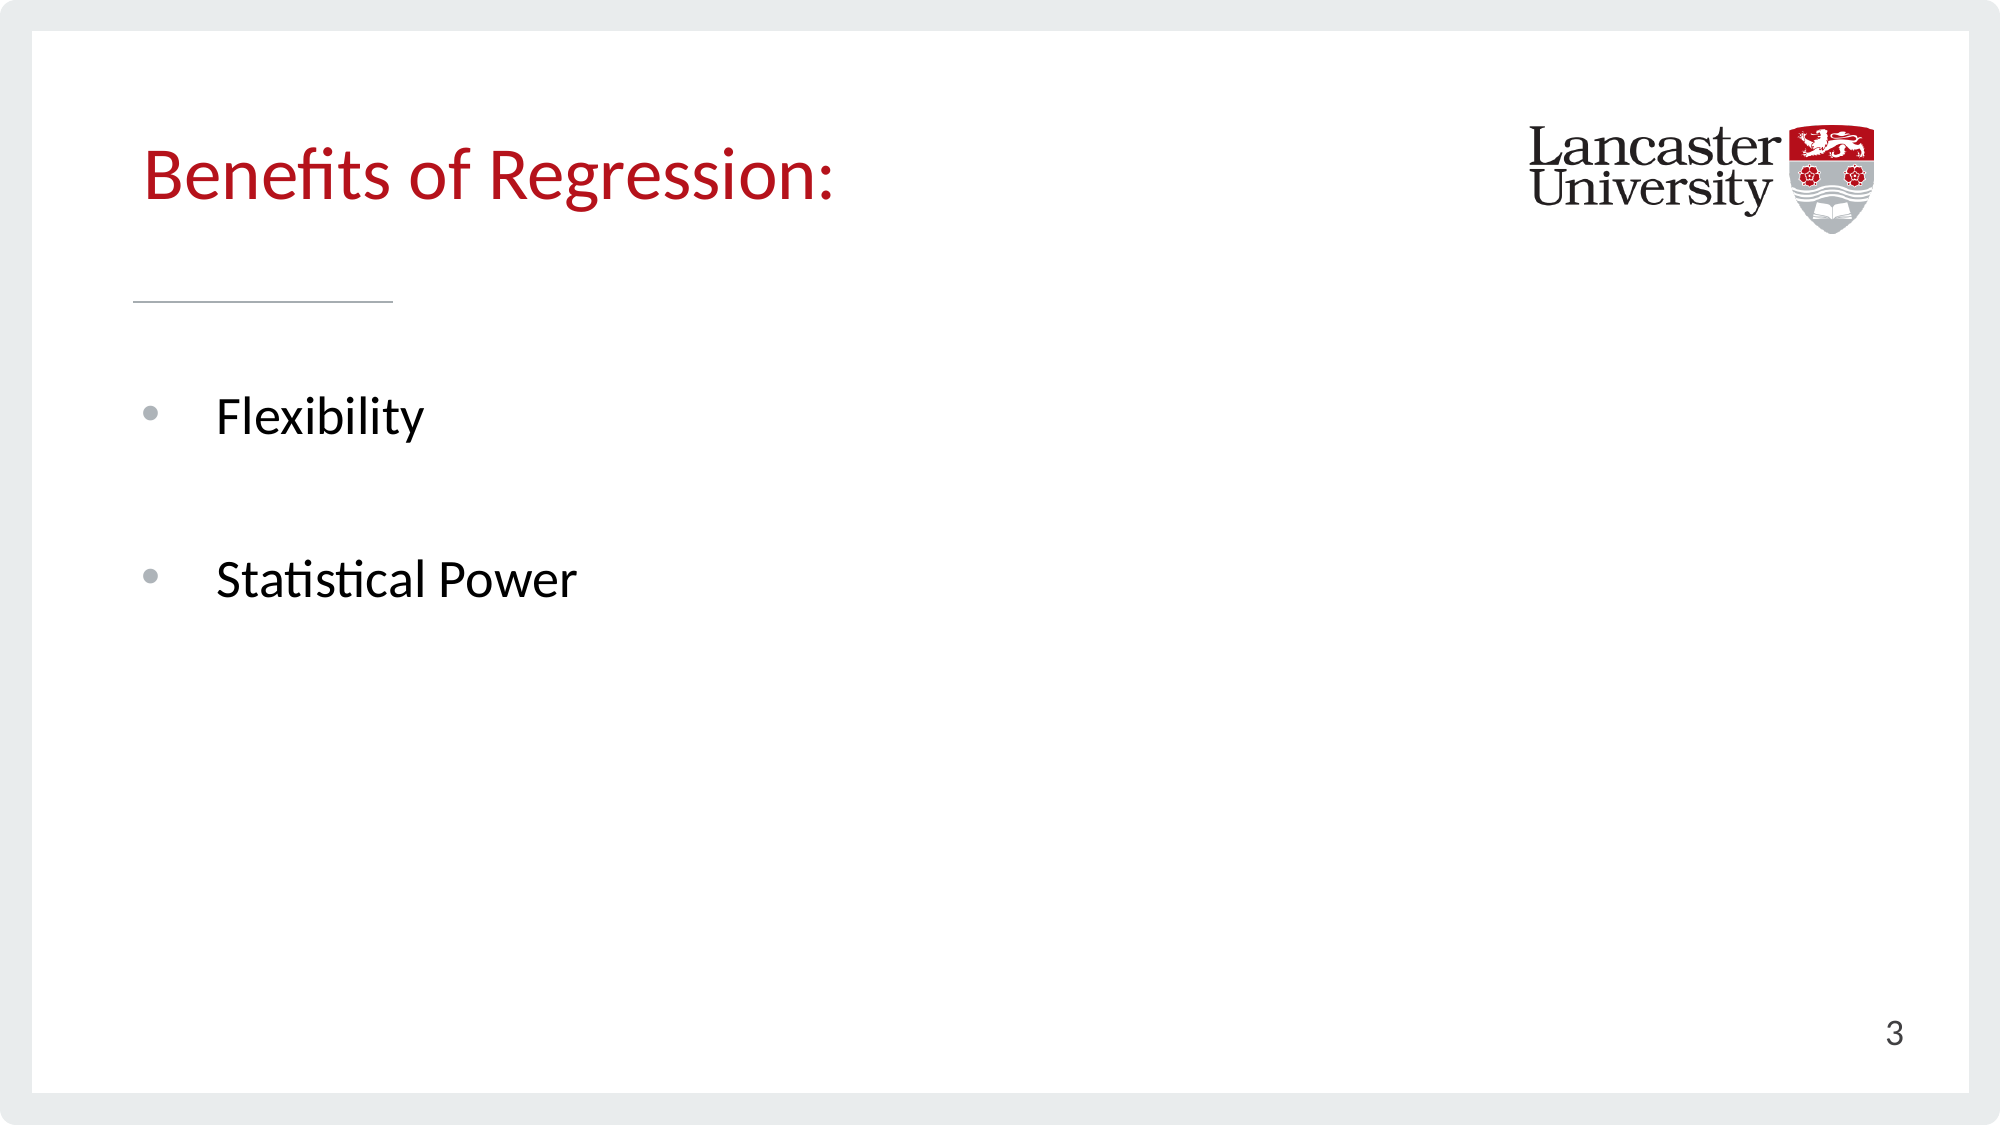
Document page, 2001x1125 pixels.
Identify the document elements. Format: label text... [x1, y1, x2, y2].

slide_number 3 [1468, 1001, 1919, 1061]
list Flexibility Statistical Power [126, 307, 1888, 773]
title Benefits of Regression: [128, 78, 1448, 279]
